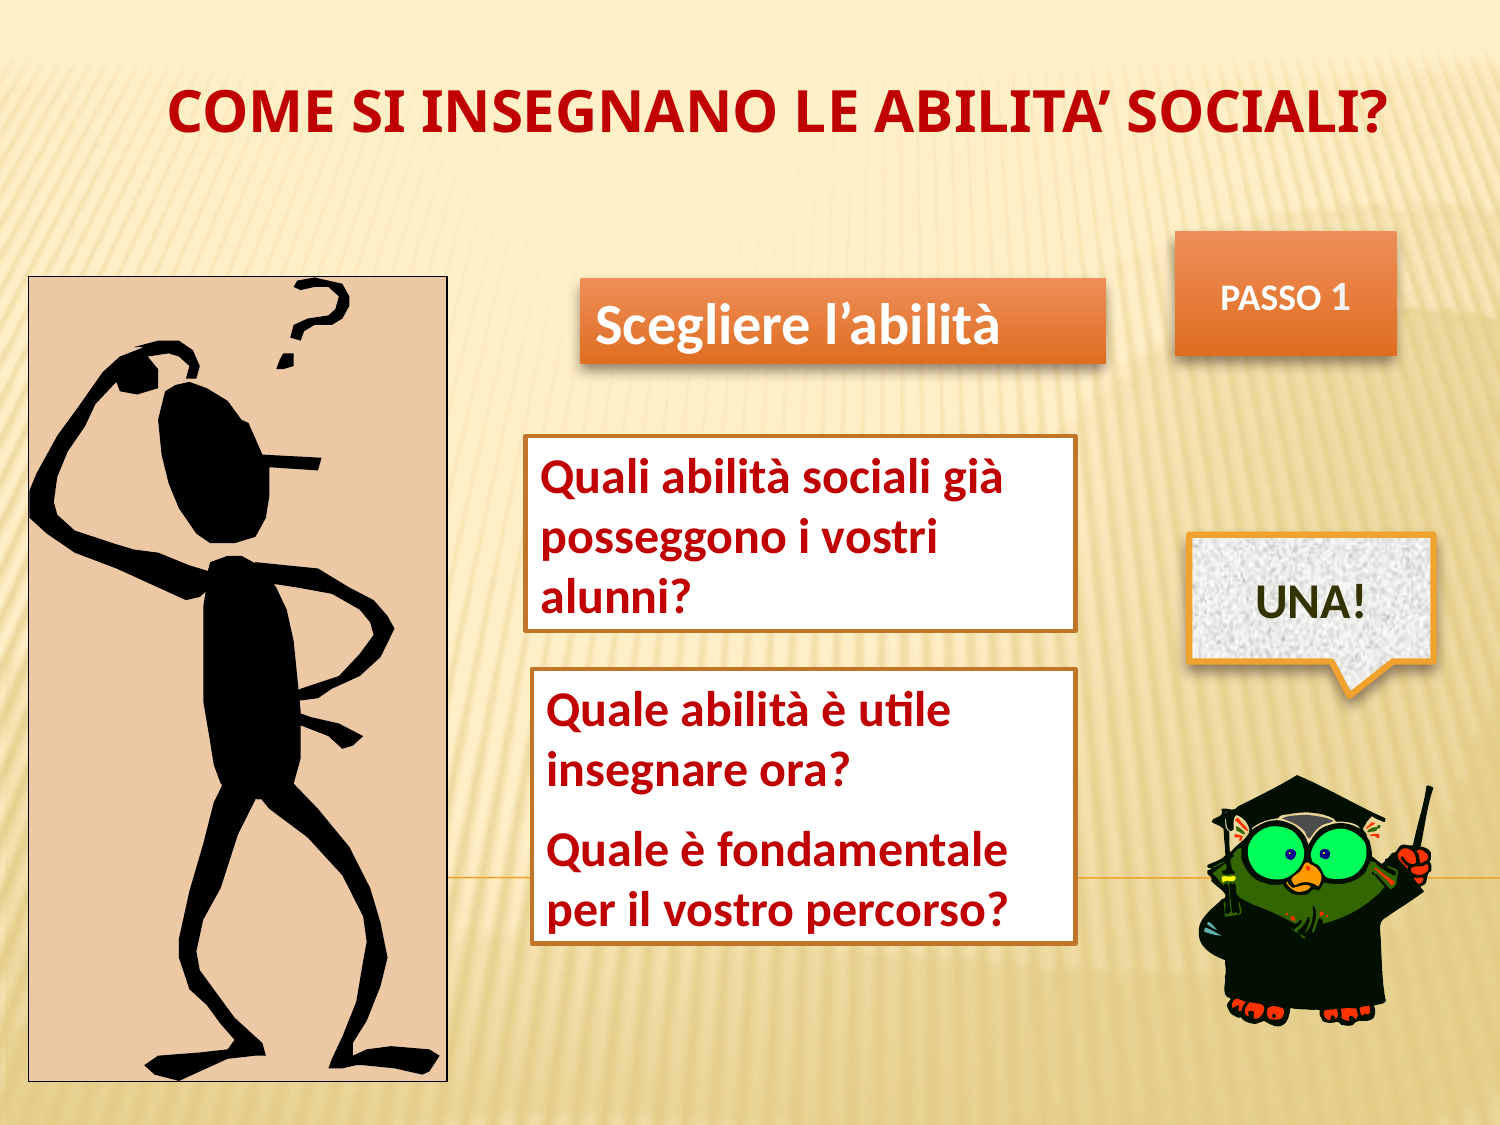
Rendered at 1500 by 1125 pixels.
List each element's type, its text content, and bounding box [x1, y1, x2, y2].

text_box PASSO 1 [1175, 231, 1397, 356]
text_box UNA! [1188, 533, 1435, 697]
text_box Quale abilità è utile insegnare ora? Quale è fondamentale per il vostro percorso? [530, 667, 1078, 946]
text_box COME SI INSEGNANO LE ABILITA’ SOCIALI? [151, 66, 1404, 152]
text_box Quali abilità sociali già posseggono i vostri alunni? [523, 434, 1078, 633]
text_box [29, 277, 447, 1081]
text_box Scegliere l’abilità [580, 278, 1106, 364]
picture [1198, 774, 1434, 1027]
